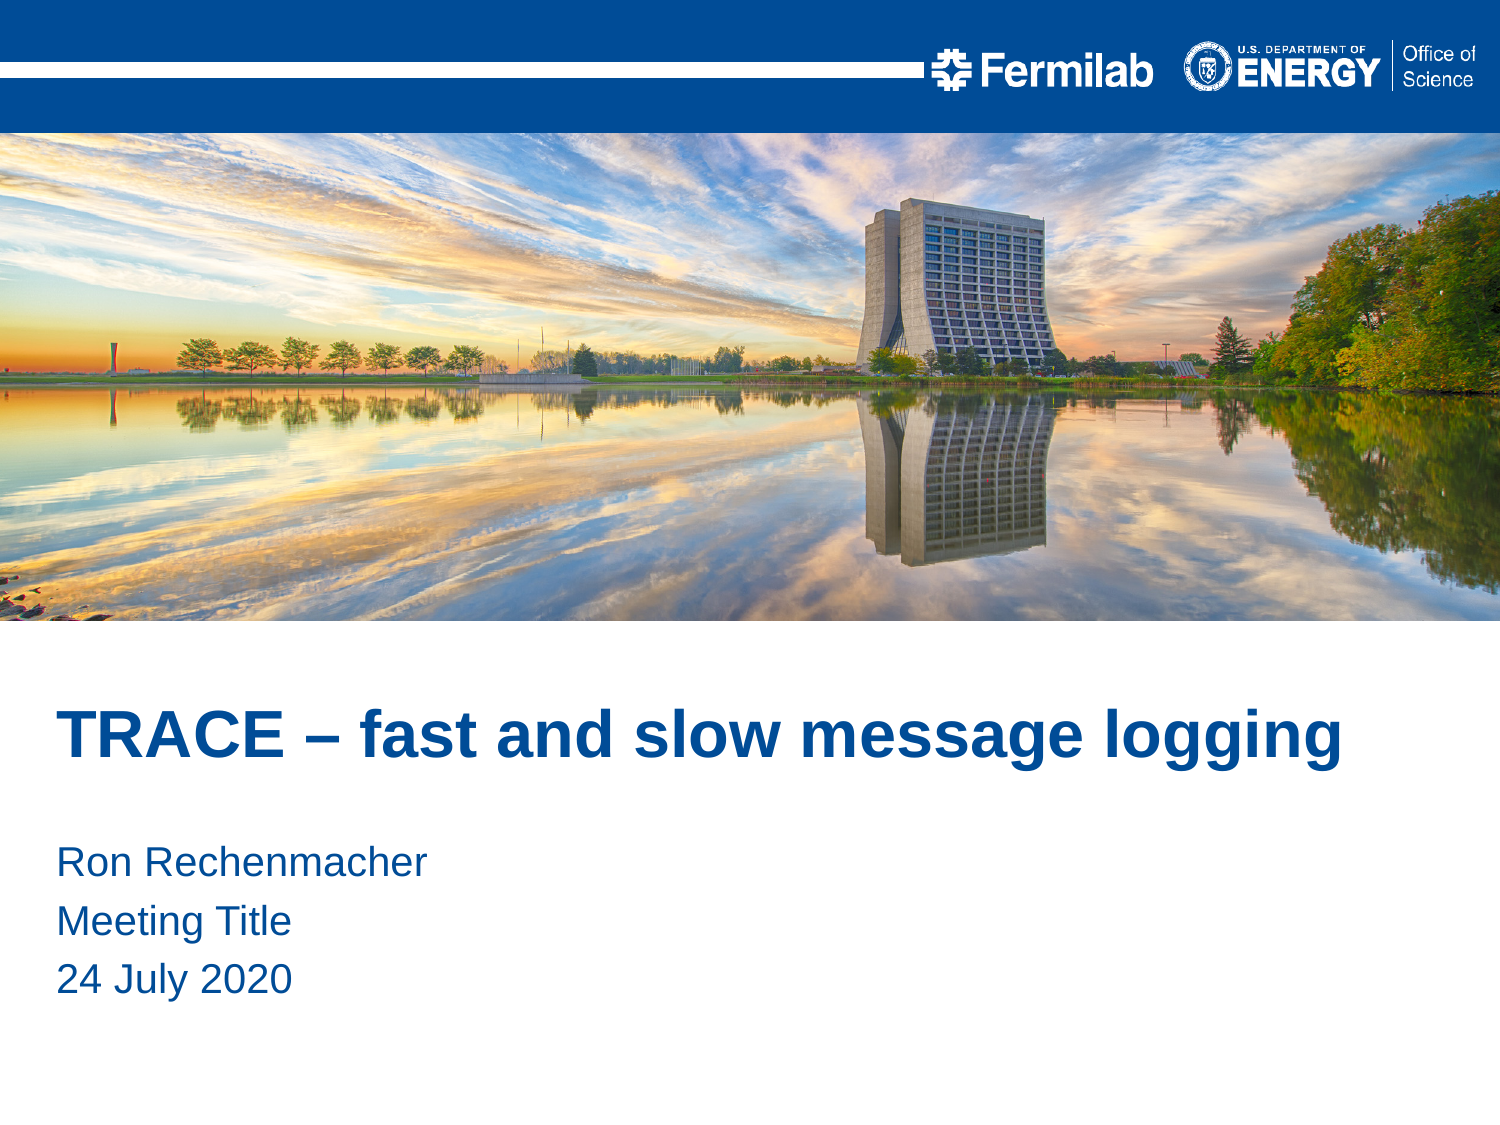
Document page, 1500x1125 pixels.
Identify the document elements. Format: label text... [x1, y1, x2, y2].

list TRACE – fast and slow message logging [56, 648, 1451, 813]
list Ron Rechenmacher Meeting Title 24 July 2020 [56, 827, 1451, 1056]
picture [0, 133, 1500, 621]
